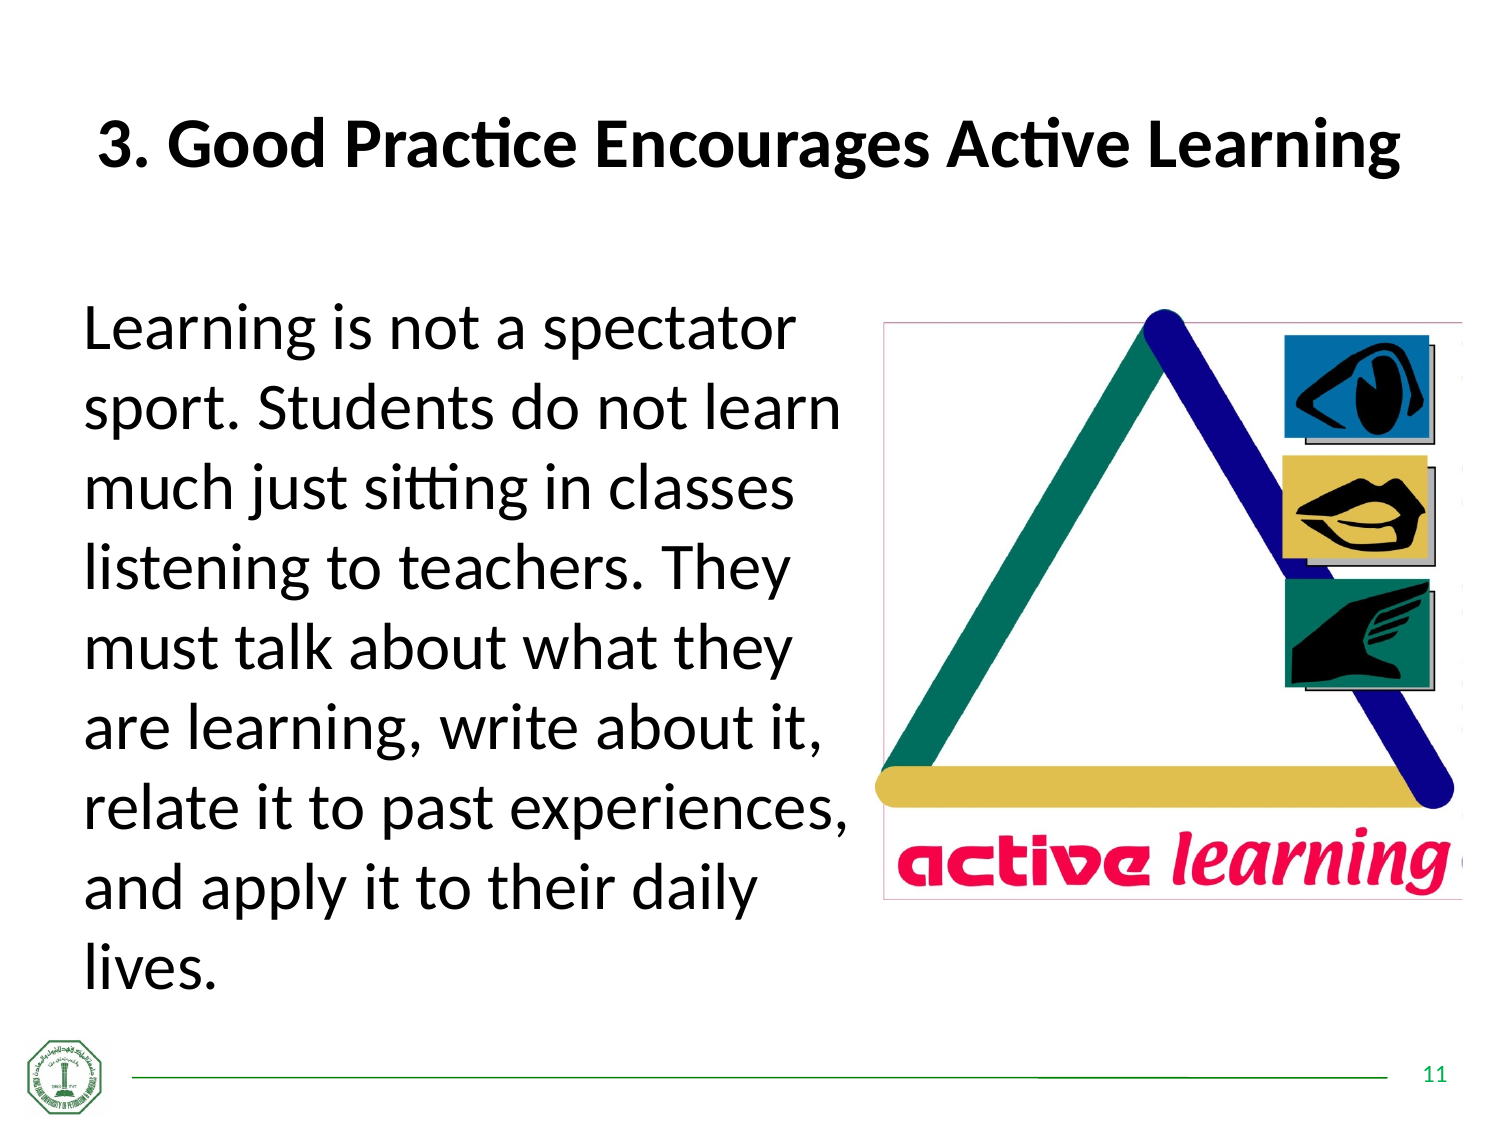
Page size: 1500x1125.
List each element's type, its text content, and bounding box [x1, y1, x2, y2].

list Learning is not a spectator sport. Students do not learn much just sitting in classes listening to teachers. They must talk about what they are learning, write about it, relate it to past experiences, and apply it to their daily lives. [12, 275, 875, 1018]
slide_number 11 [1387, 1042, 1463, 1103]
picture [874, 309, 1463, 901]
picture [25, 1038, 110, 1117]
title 3. Good Practice Encourages Active Learning [75, 45, 1425, 233]
